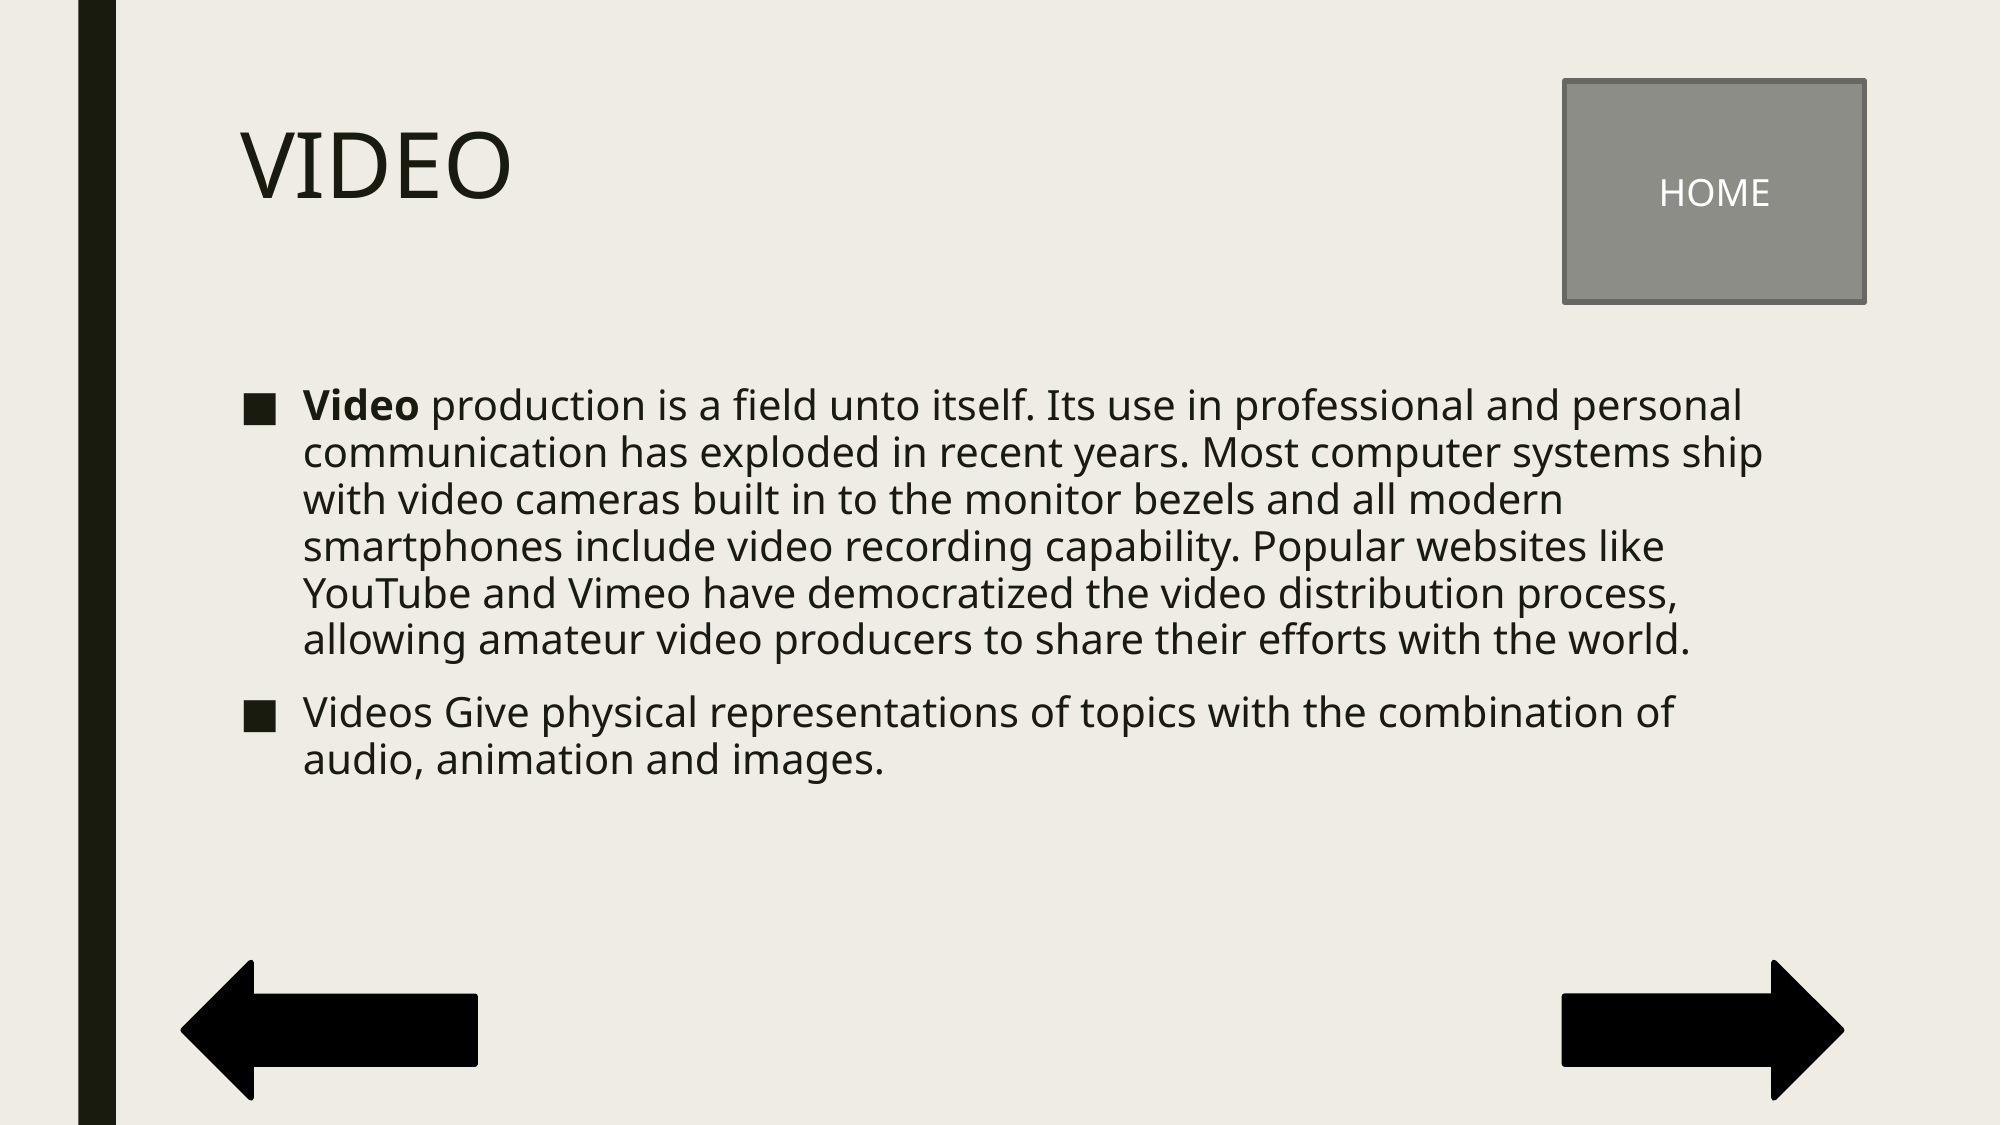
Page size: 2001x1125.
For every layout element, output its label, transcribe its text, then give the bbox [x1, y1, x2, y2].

text_box HOME [1562, 78, 1867, 305]
title VIDEO [225, 112, 1800, 357]
text_box [180, 959, 478, 1101]
list Video production is a field unto itself. Its use in professional and personal communication has exploded in recent years. Most computer systems ship with video cameras built in to the monitor bezels and all modern smartphones include video recording capability. Popular websites like YouTube and Vimeo have democratized the video distribution process, allowing amateur video producers to share their efforts with the world. Videos Give physical representations of topics with the combination of audio, animation and images. [225, 375, 1800, 963]
text_box [1561, 959, 1845, 1101]
